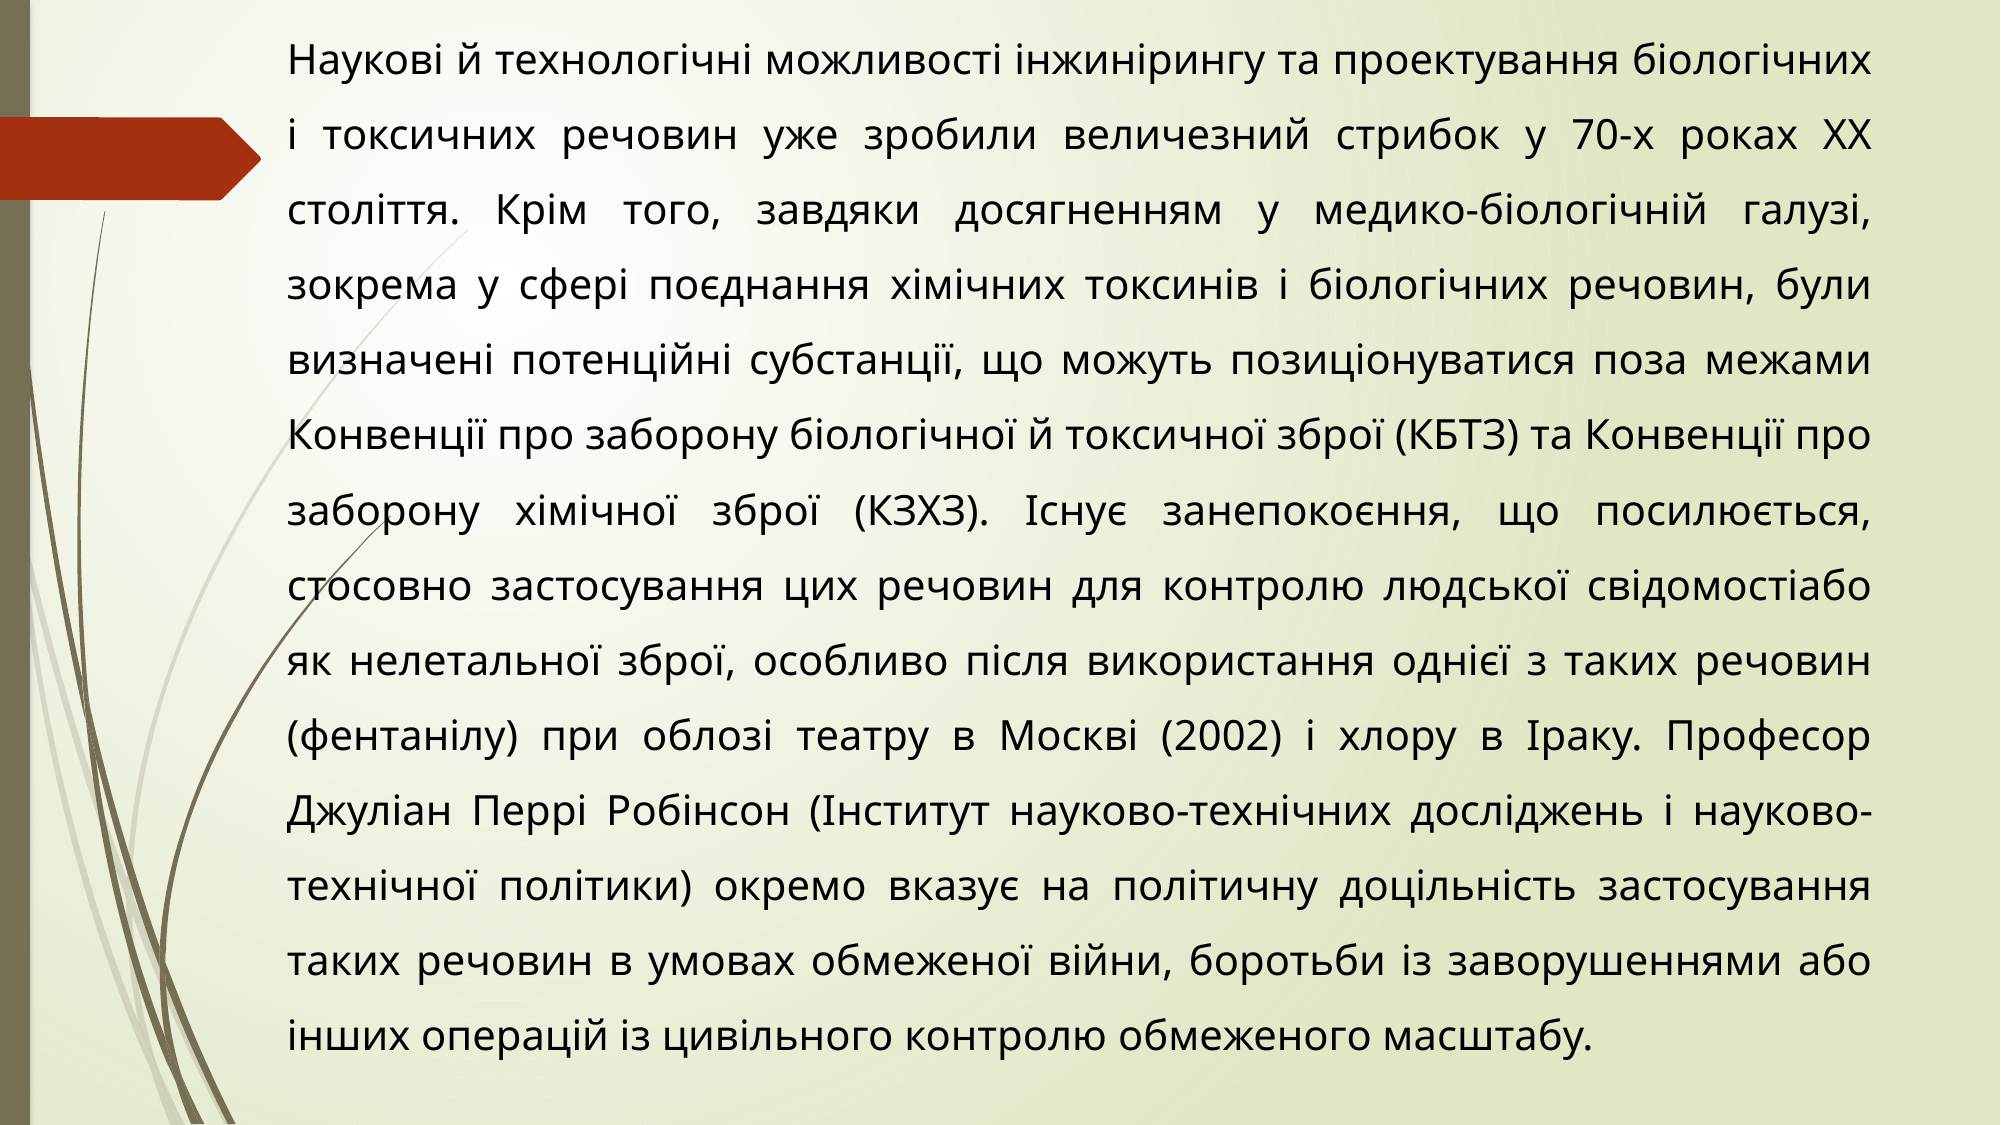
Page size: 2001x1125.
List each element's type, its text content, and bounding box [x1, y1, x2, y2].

list Наукові й технологічні можливості інжинірингу та проектування біологічних і токсичних речовин уже зробили величезний стрибок у 70-х роках ХХ століття. Крім того, завдяки досягненням у медико-біологічній галузі, зокрема у сфері поєднання хімічних токсинів і біологічних речовин, були визначені потенційні субстанції, що можуть позиціонуватися поза межами Конвенції про заборону біологічної й токсичної зброї (КБТЗ) та Конвенції про заборону хімічної зброї (КЗХЗ). Існує занепокоєння, що посилюється, стосовно застосування цих речовин для контролю людської свідомостіабо як нелетальної зброї, особливо після використання однієї з таких речовин (фентанілу) при облозі театру в Москві (2002) і хлору в Іраку. Професор Джуліан Перрі Робінсон (Інститут науково-технічних досліджень і науково-технічної політики) окремо вказує на політичну доцільність застосування таких речовин в умовах обмеженої війни, боротьби із заворушеннями або інших операцій із цивільного контролю обмеженого масштабу. [271, 0, 1888, 1125]
